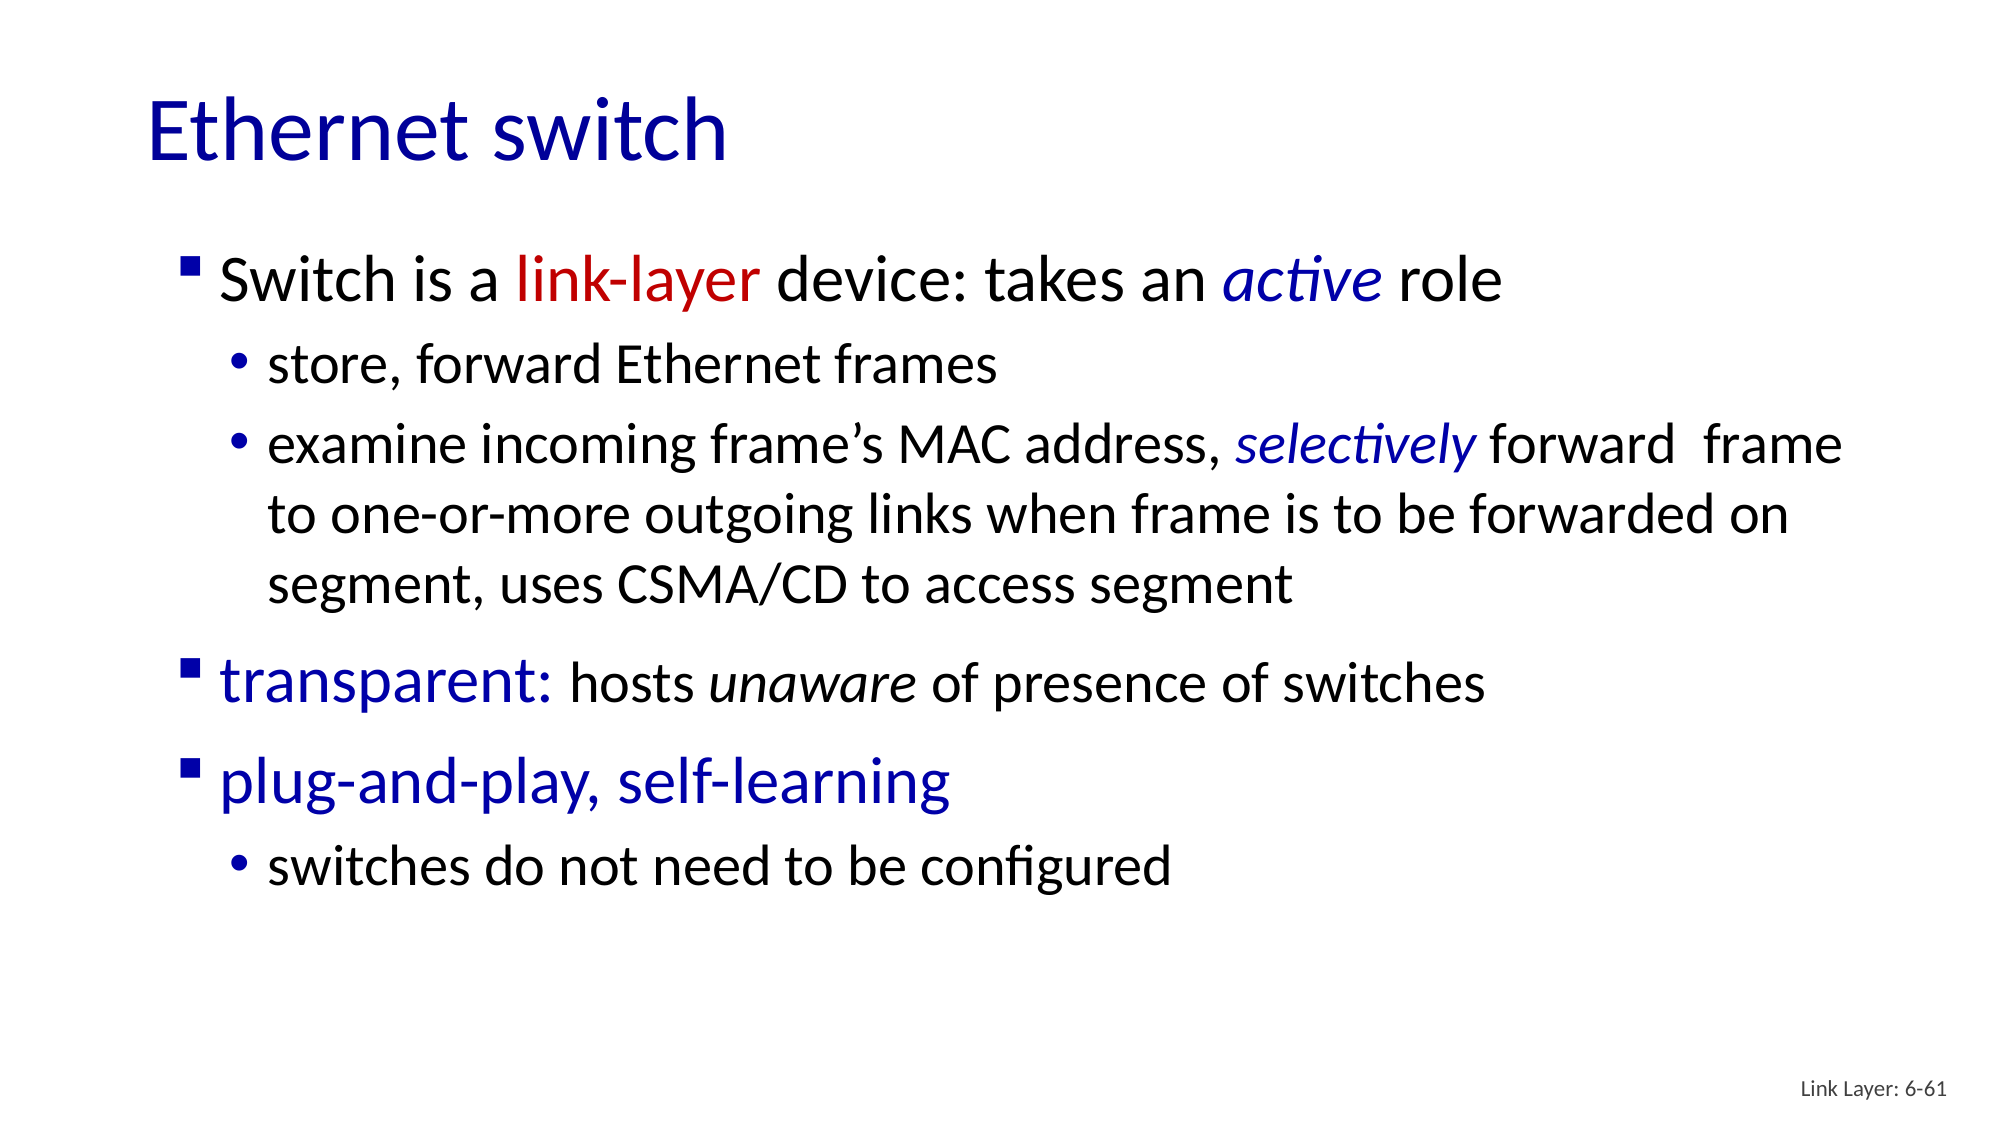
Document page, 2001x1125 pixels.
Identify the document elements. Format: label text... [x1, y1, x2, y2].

text_box Switch is a link-layer device: takes an active role store, forward Ethernet frames examine incoming frame’s MAC address, selectively forward frame to one-or-more outgoing links when frame is to be forwarded on segment, uses CSMA/CD to access segment transparent: hosts unaware of presence of switches plug-and-play, self-learning switches do not need to be configured [138, 227, 1904, 1033]
title Ethernet switch [131, 57, 1857, 205]
slide_number Link Layer: 6-61 [1512, 1056, 1963, 1117]
